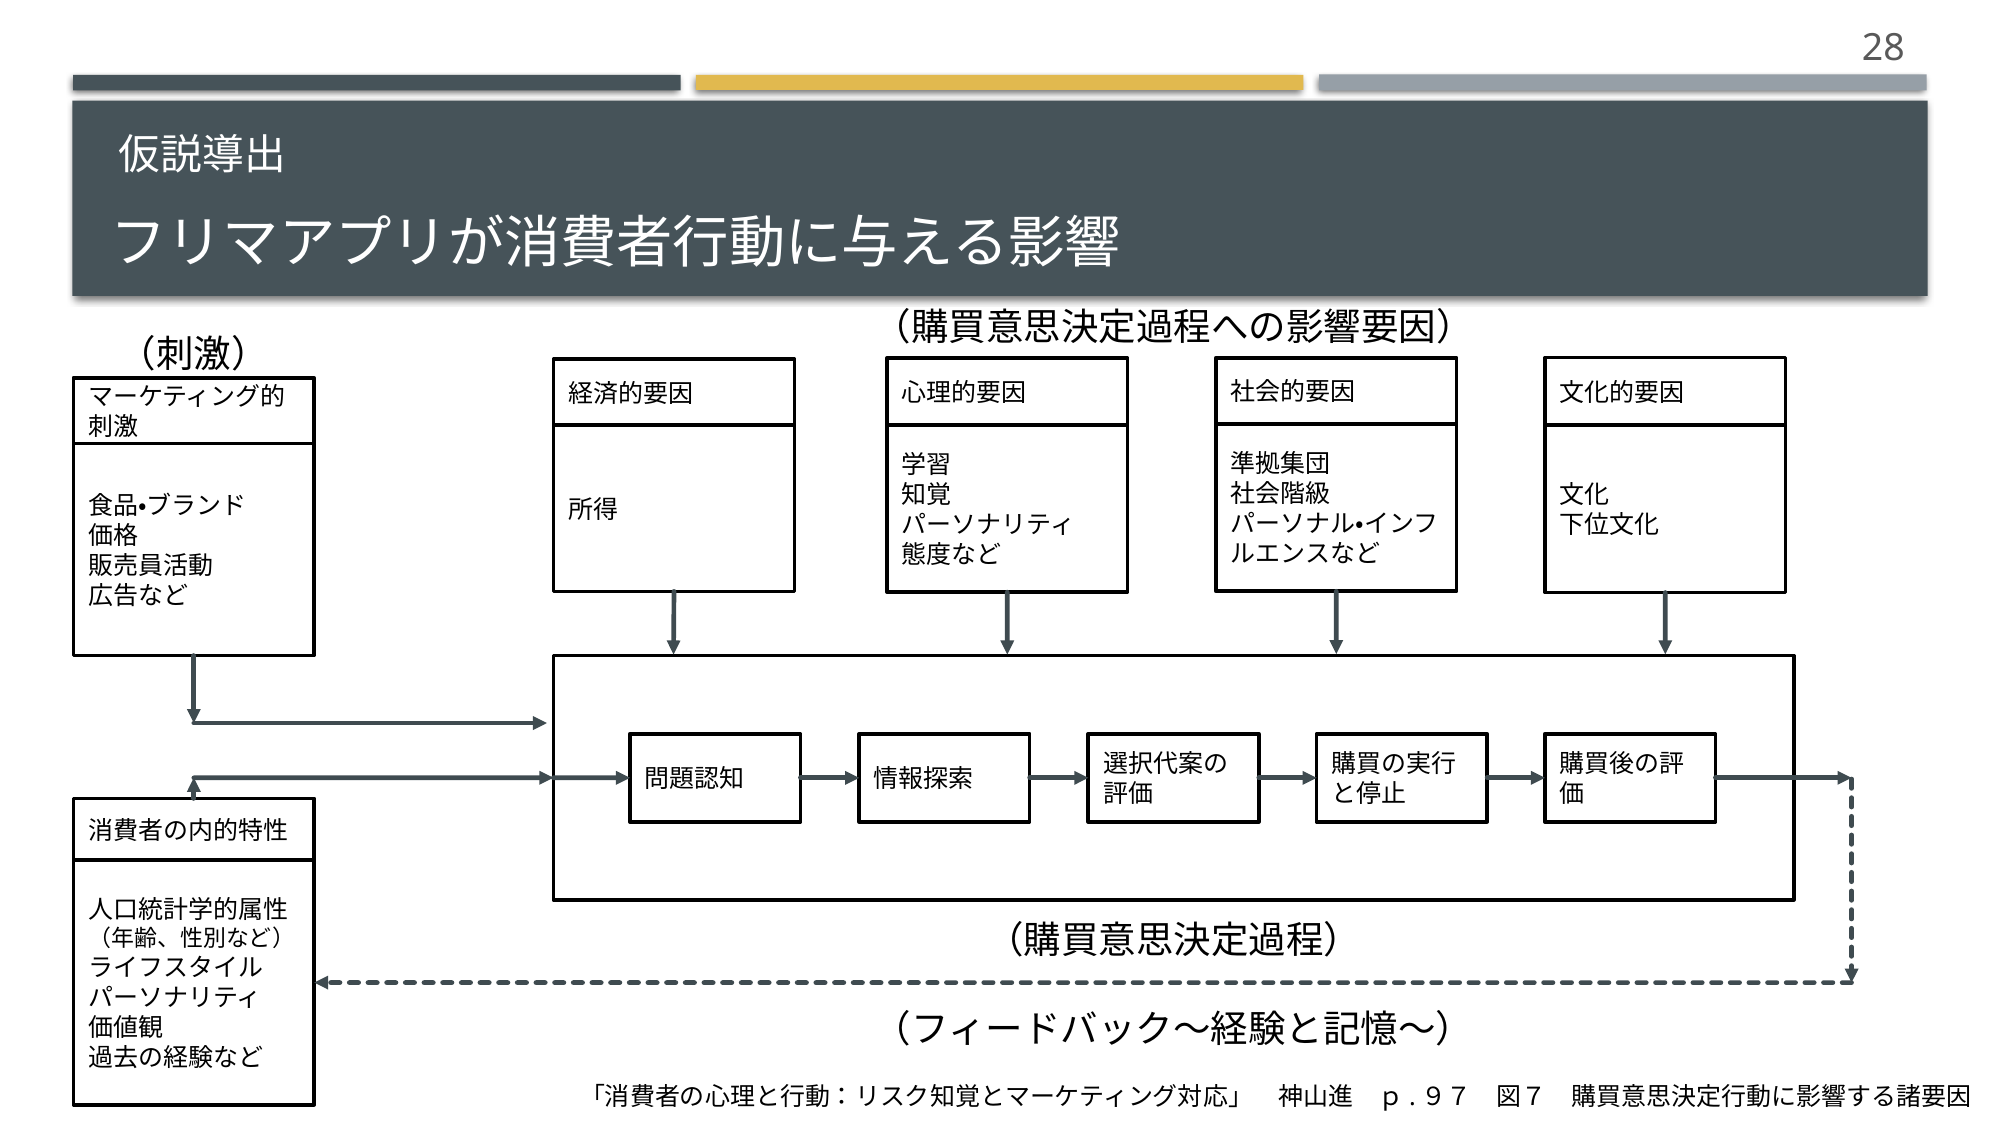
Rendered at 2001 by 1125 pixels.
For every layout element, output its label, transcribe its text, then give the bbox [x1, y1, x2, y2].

text_box 文化的要因 [1543, 356, 1787, 423]
text_box 心理的要因 [885, 356, 1129, 423]
text_box 選択代案の評価 [1086, 732, 1261, 824]
text_box （購買意思決定過程） [781, 908, 1566, 969]
text_box 仮説導出 [103, 120, 522, 185]
text_box 経済的要因 [552, 357, 796, 423]
text_box （刺激） [97, 322, 291, 383]
slide_number 28 [1747, 19, 1920, 79]
text_box 所得 [552, 423, 796, 593]
text_box 「消費者の心理と行動：リスク知覚とマーケティング対応」 神山進 ｐ.９７ 図７ 購買意思決定行動に影響する諸要因 [565, 1072, 2000, 1125]
text_box 文化 下位文化 [1543, 423, 1787, 594]
text_box 購買後の評価 [1543, 732, 1717, 824]
text_box 購買の実行と停止 [1315, 732, 1489, 824]
text_box （フィードバック～経験と記憶～） [810, 997, 1537, 1058]
text_box 準拠集団 社会階級 パーソナル・インフルエンスなど [1214, 422, 1458, 593]
text_box （購買意思決定過程への影響要因） [827, 295, 1520, 356]
text_box 情報探索 [857, 732, 1031, 824]
text_box 社会的要因 [1214, 356, 1458, 422]
text_box 消費者の内的特性 [72, 797, 316, 859]
text_box 人口統計学的属性 （年齢、性別など） ライフスタイル パーソナリティ 価値観 過去の経験など [72, 859, 316, 1107]
text_box マーケティング的刺激 [72, 376, 316, 442]
title フリマアプリが消費者行動に与える影響 [95, 115, 1905, 282]
text_box [552, 654, 1796, 902]
text_box 食品・ブランド 価格 販売員活動 広告など [72, 442, 316, 657]
text_box 学習 知覚 パーソナリティ 態度など [885, 423, 1129, 594]
